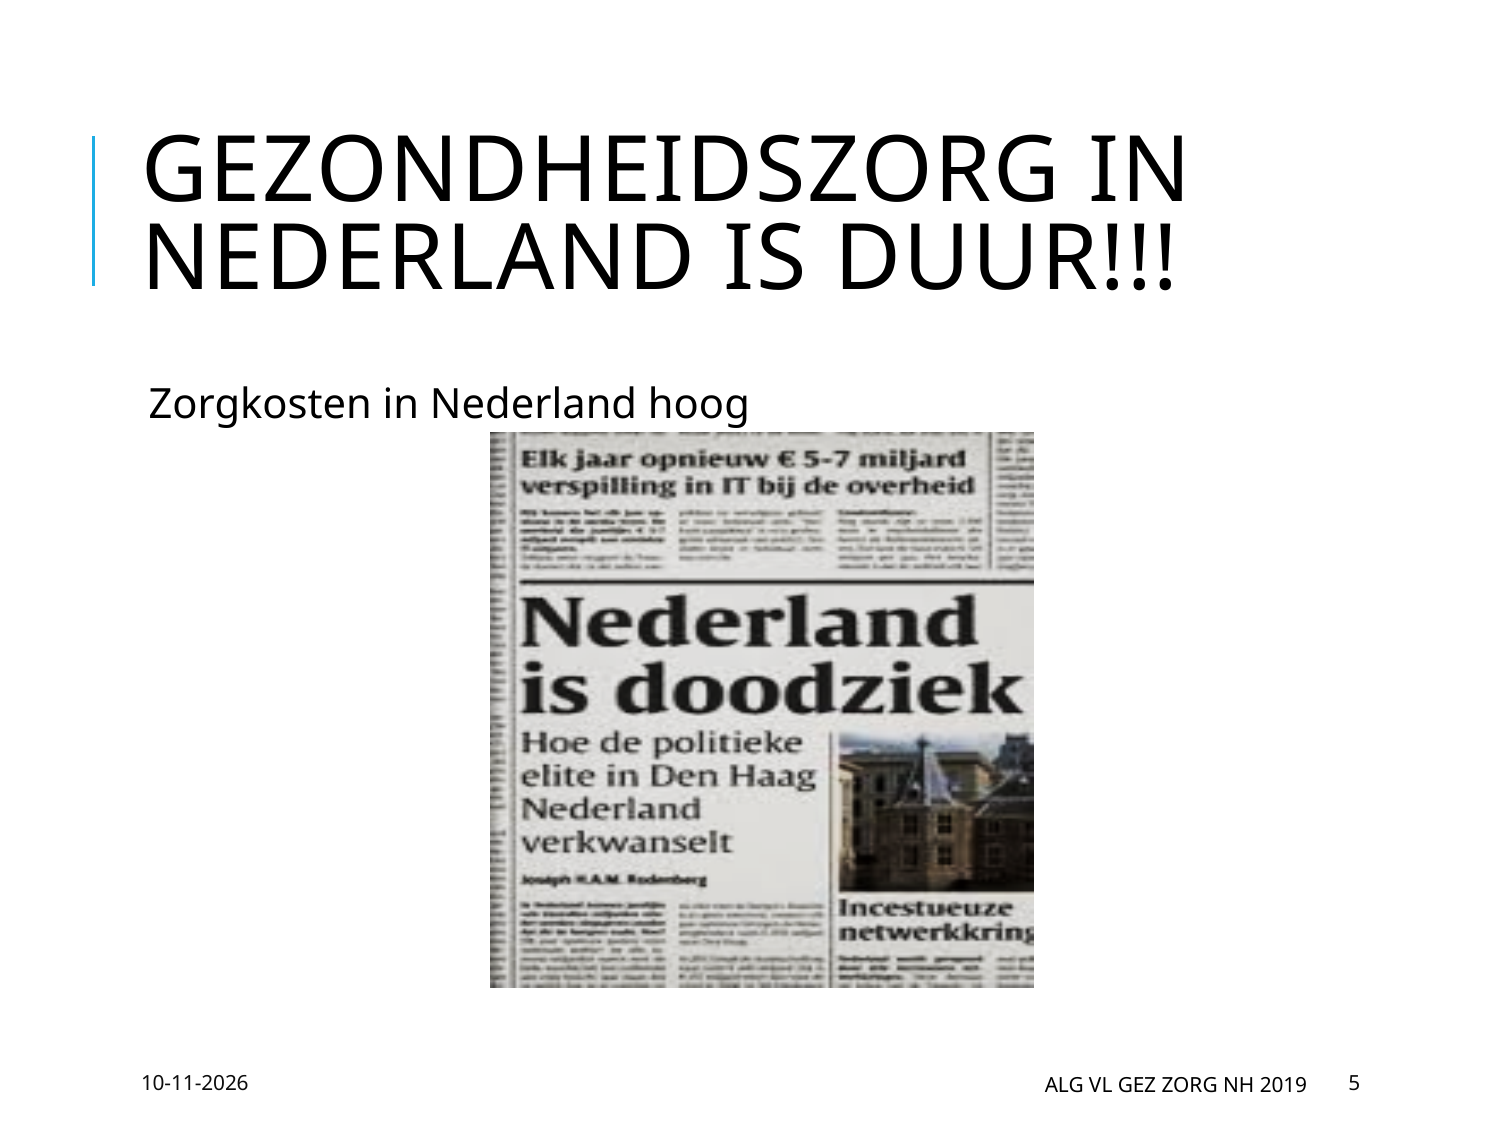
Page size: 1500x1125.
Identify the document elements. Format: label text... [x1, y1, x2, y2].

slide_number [126, 1061, 392, 1107]
title Gezondheidszorg in Nederland is duur!!! [126, 96, 1322, 342]
footer Alg VL gez zorg NH 2019 [595, 1061, 1322, 1107]
list Zorgkosten in Nederland hoog [126, 375, 1322, 1035]
slide_number 5 [1333, 1061, 1454, 1107]
picture [489, 432, 1034, 988]
